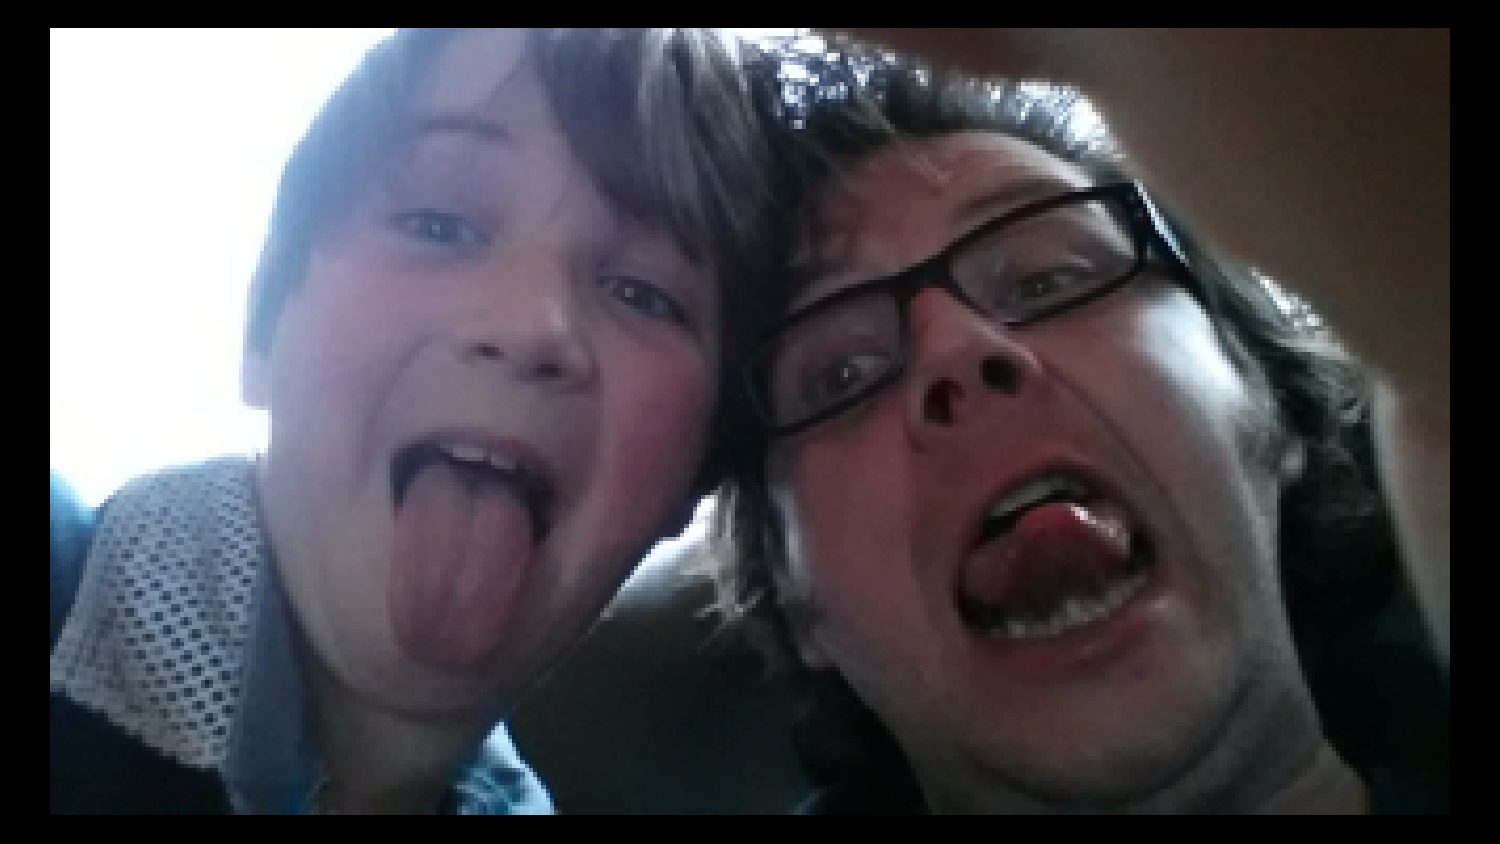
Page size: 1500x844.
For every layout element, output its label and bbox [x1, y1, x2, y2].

picture [49, 28, 1451, 816]
